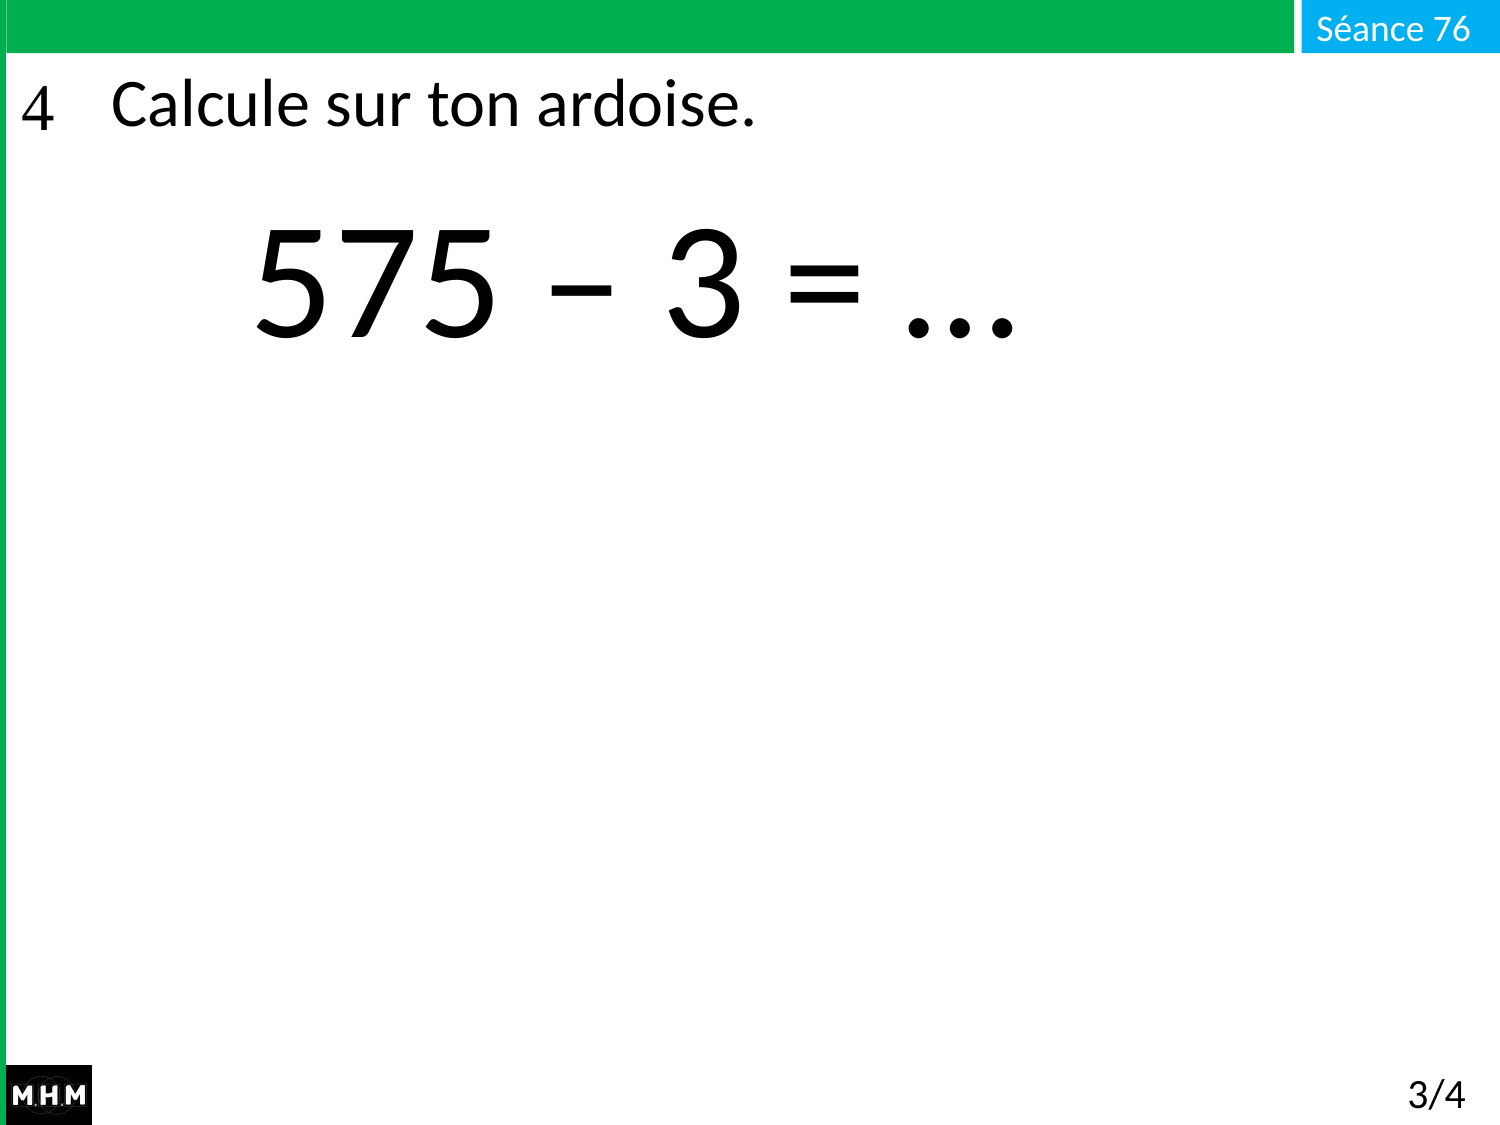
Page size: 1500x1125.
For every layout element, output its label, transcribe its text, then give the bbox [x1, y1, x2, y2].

text_box 575 – 3 = … [234, 163, 1233, 379]
list 3/4 [1373, 1064, 1500, 1125]
title Calcule sur ton ardoise. [96, 60, 1391, 150]
picture [6, 1065, 92, 1125]
